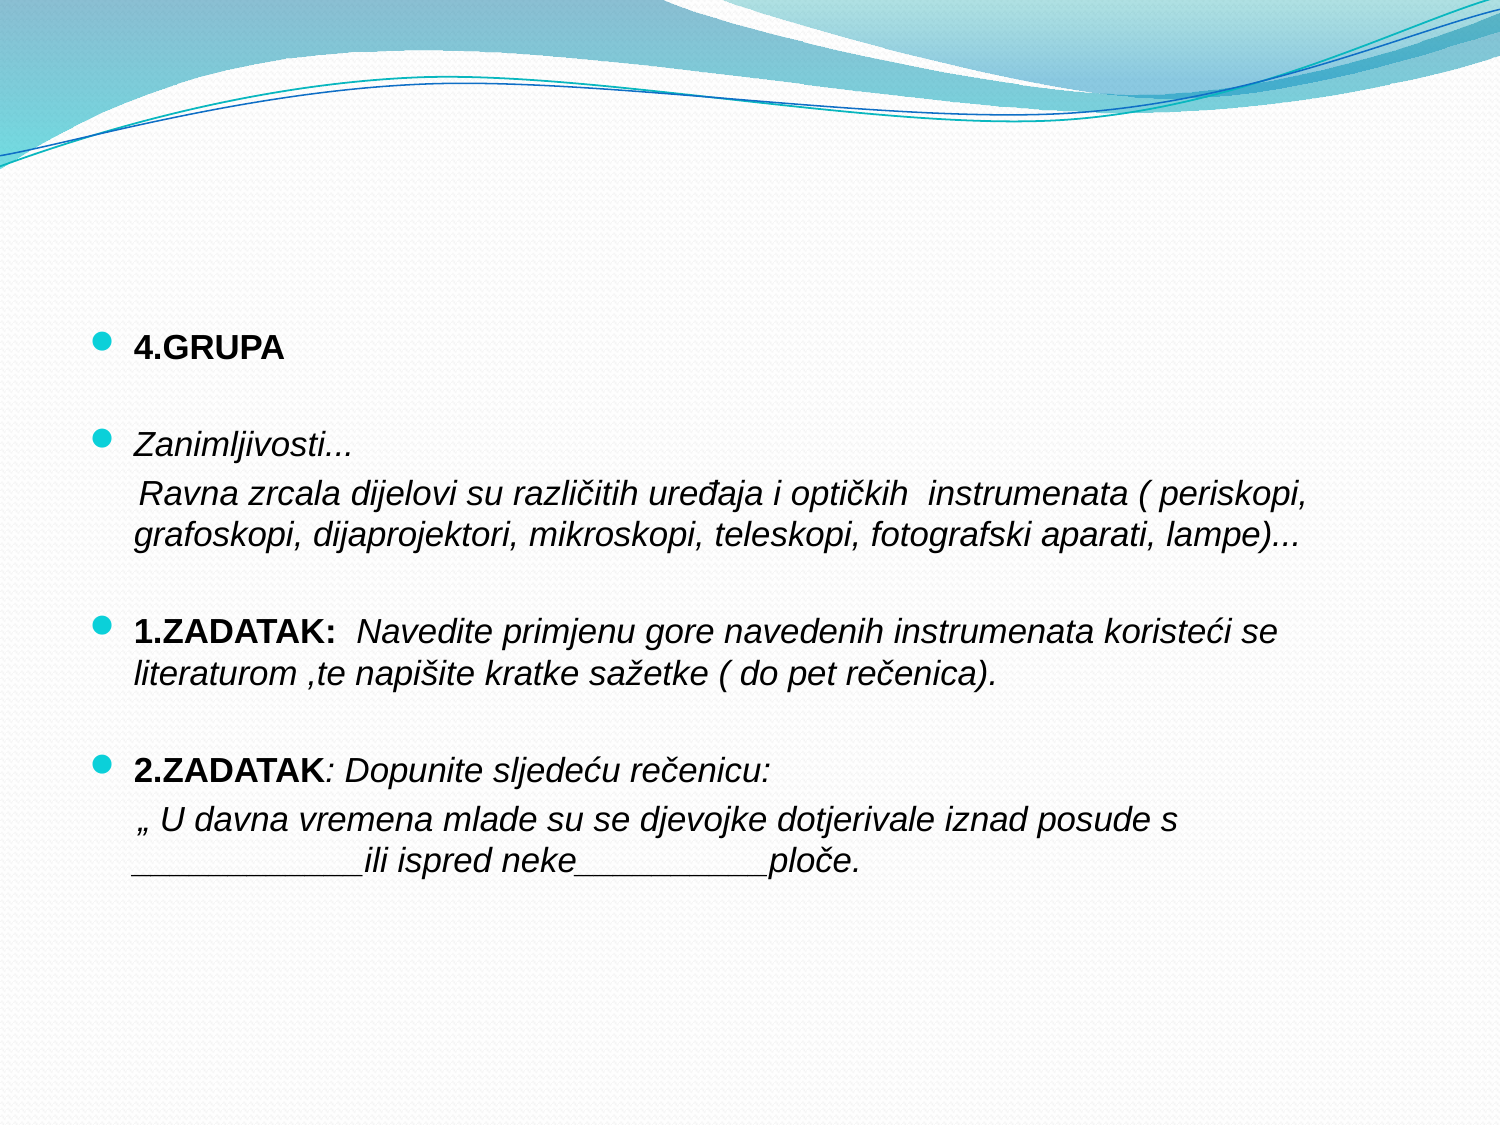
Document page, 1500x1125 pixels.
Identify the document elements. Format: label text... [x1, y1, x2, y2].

list 4.GRUPA Zanimljivosti... Ravna zrcala dijelovi su različitih uređaja i optičkih instrumenata ( periskopi, grafoskopi, dijaprojektori, mikroskopi, teleskopi, fotografski aparati, lampe)... 1.ZADATAK: Navedite primjenu gore navedenih instrumenata koristeći se literaturom ,te napišite kratke sažetke ( do pet rečenica). 2.ZADATAK: Dopunite sljedeću rečenicu: „ U davna vremena mlade su se djevojke dotjerivale iznad posude s ____________ili ispred neke__________ploče. [75, 317, 1425, 1038]
